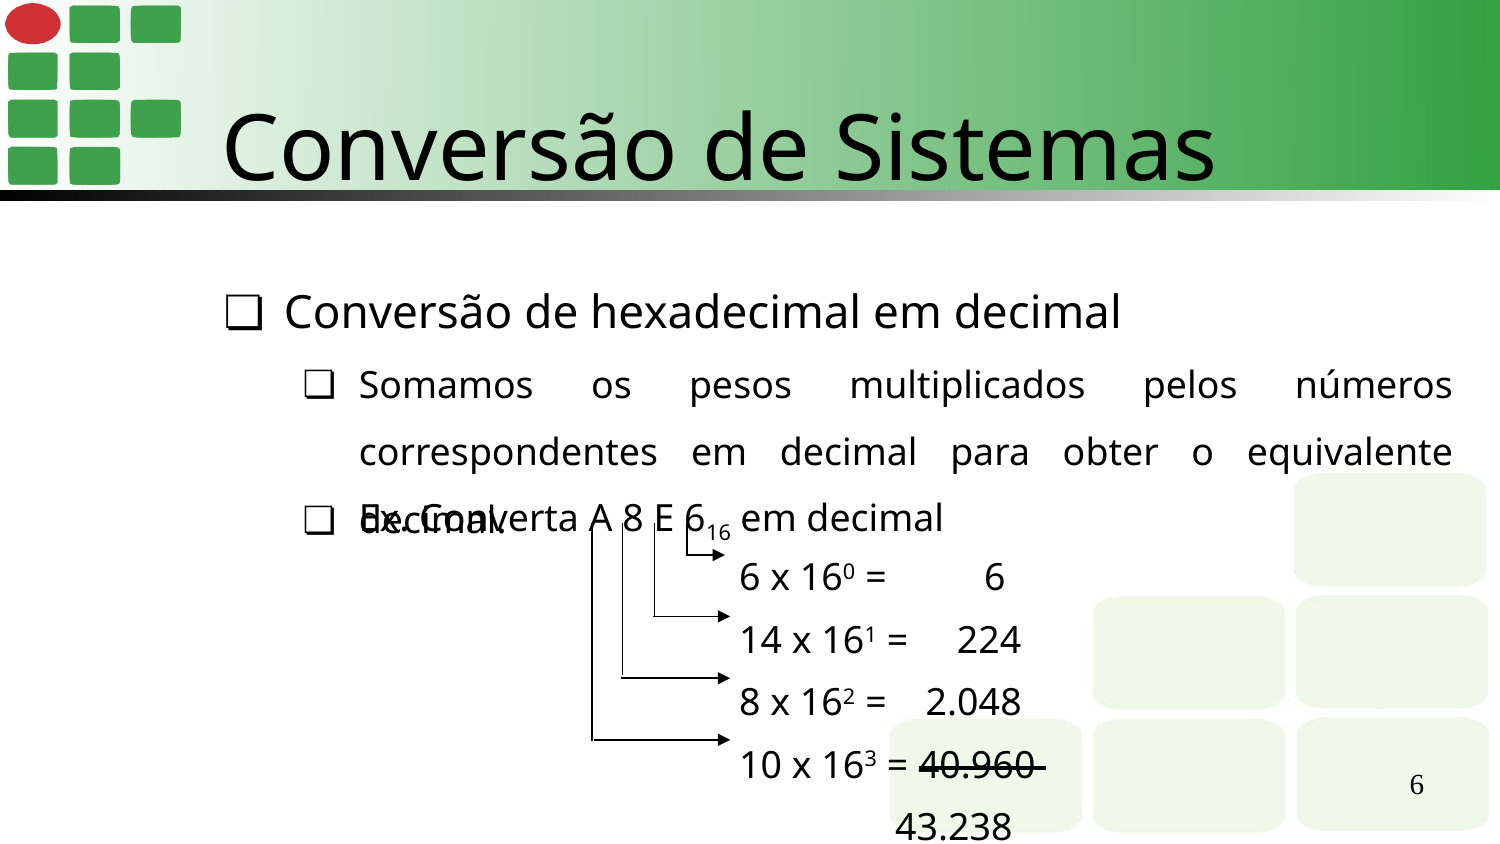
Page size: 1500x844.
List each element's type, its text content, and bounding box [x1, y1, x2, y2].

text_box Ex. Converta A 8 E 616 em decimal [193, 460, 1469, 534]
text_box 43.238 [724, 773, 1469, 832]
picture [803, 441, 1495, 835]
text_box 8 x 162 = 2.048 [724, 648, 1469, 710]
text_box 14 x 161 = 224 [724, 585, 1469, 648]
text_box Conversão de hexadecimal em decimal Somamos os pesos multiplicados pelos números correspondentes em decimal para obter o equivalente decimal. [193, 248, 1469, 460]
text_box 6 x 160 = 6 [724, 523, 1469, 585]
text_box Conversão de Sistemas [206, 26, 1468, 207]
text_box 10 x 163 = 40.960 [724, 710, 1469, 773]
picture [5, 3, 181, 185]
